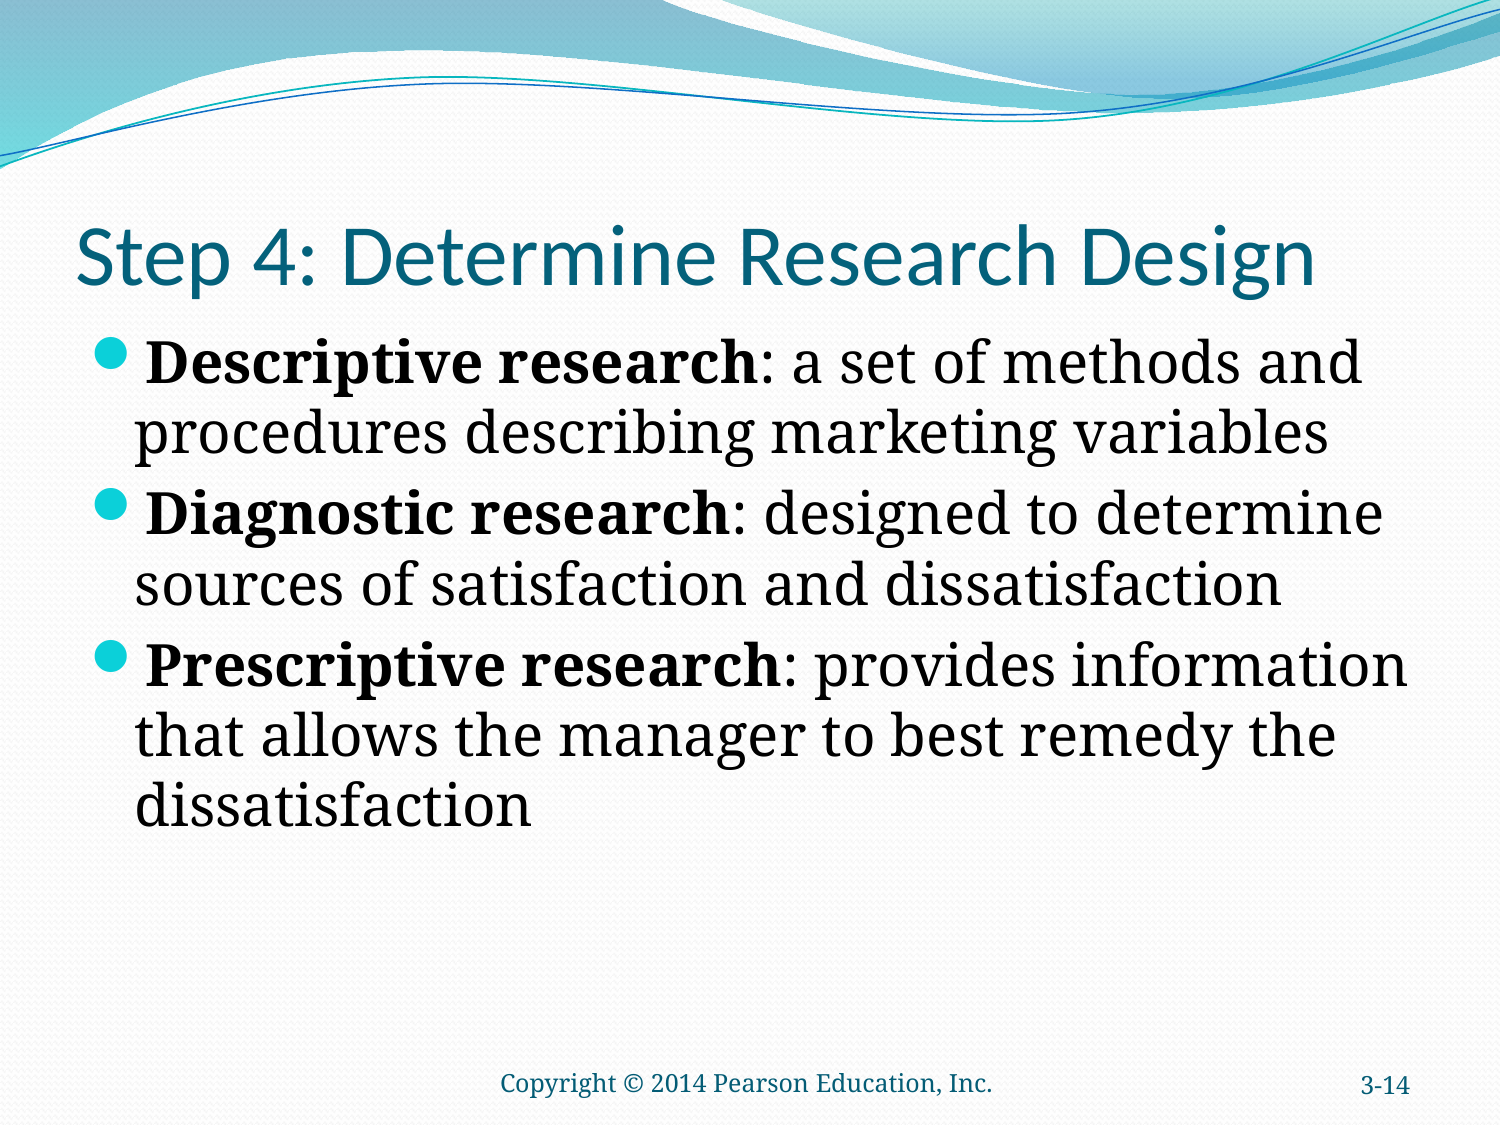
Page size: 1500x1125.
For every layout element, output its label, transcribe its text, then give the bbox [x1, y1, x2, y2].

title Step 4: Determine Research Design [74, 115, 1426, 304]
list Descriptive research: a set of methods and procedures describing marketing variables Diagnostic research: designed to determine sources of satisfaction and dissatisfaction Prescriptive research: provides information that allows the manager to best remedy the dissatisfaction [74, 317, 1426, 1038]
